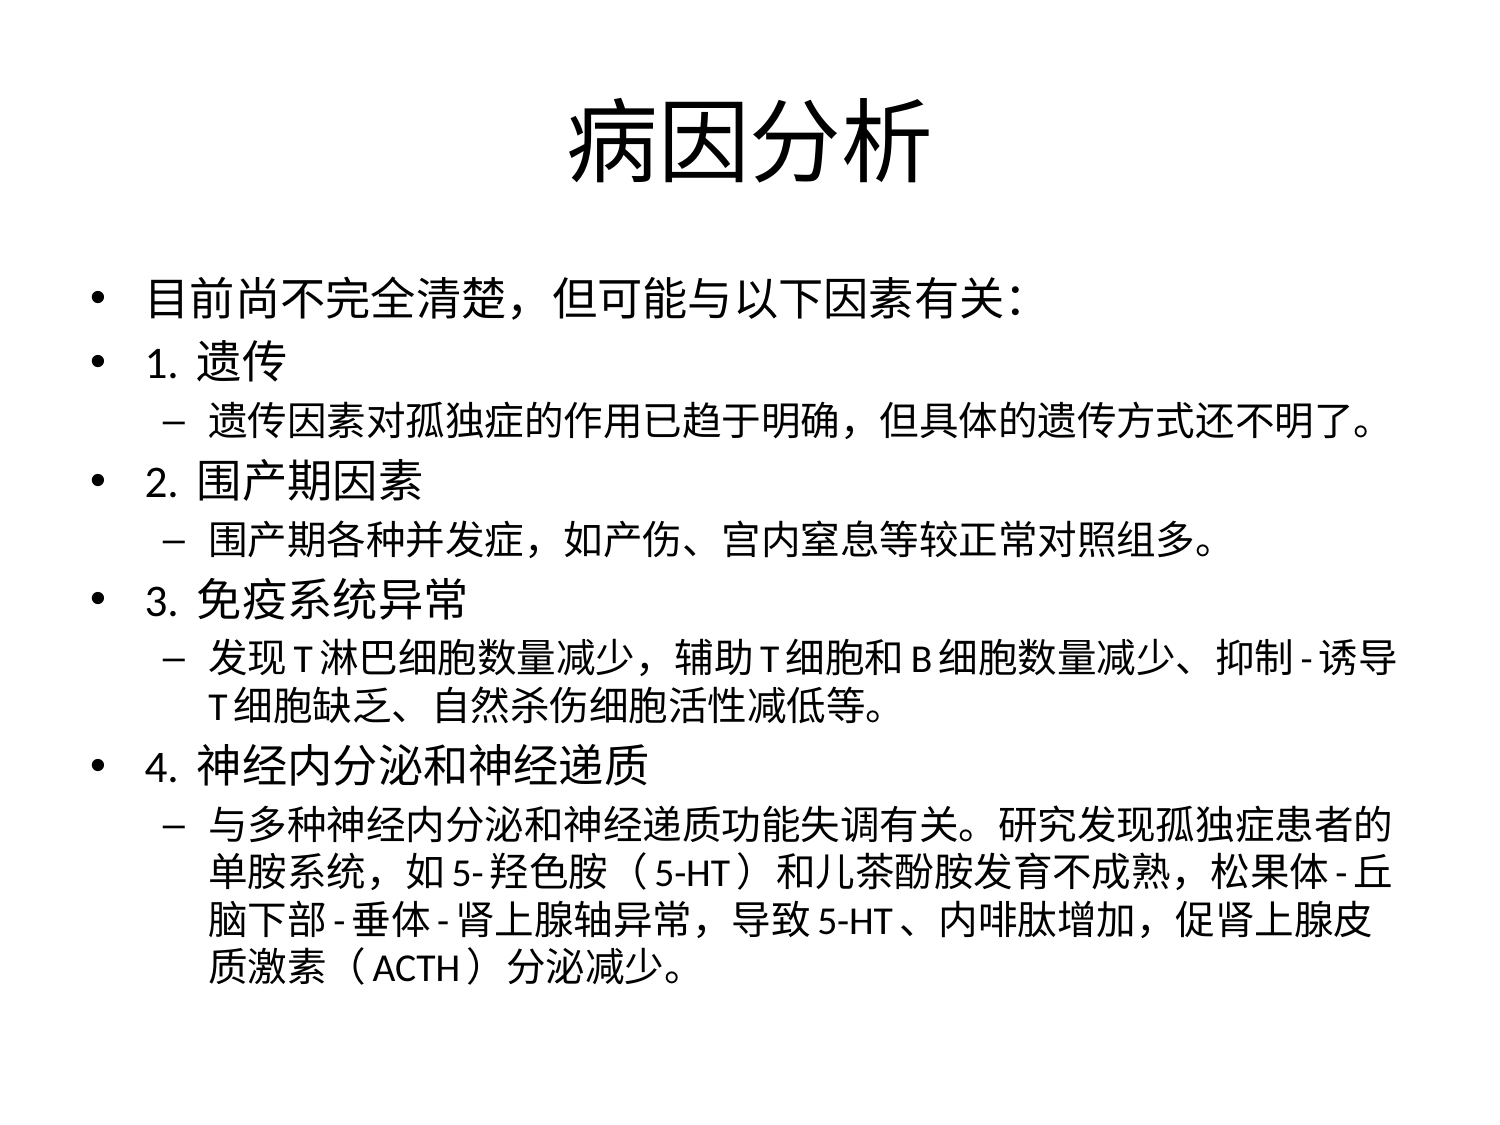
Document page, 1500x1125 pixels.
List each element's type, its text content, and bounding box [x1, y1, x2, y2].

list 目前尚不完全清楚，但可能与以下因素有关： 1. 遗传 遗传因素对孤独症的作用已趋于明确，但具体的遗传方式还不明了。 2. 围产期因素 围产期各种并发症，如产伤、宫内窒息等较正常对照组多。 3. 免疫系统异常 发现T淋巴细胞数量减少，辅助T细胞和B细胞数量减少、抑制-诱导T细胞缺乏、自然杀伤细胞活性减低等。 4. 神经内分泌和神经递质 与多种神经内分泌和神经递质功能失调有关。研究发现孤独症患者的单胺系统，如5-羟色胺（5-HT）和儿茶酚胺发育不成熟，松果体-丘脑下部-垂体-肾上腺轴异常，导致5-HT、内啡肽增加，促肾上腺皮质激素（ACTH）分泌减少。 [75, 262, 1425, 1005]
title 病因分析 [75, 45, 1425, 233]
